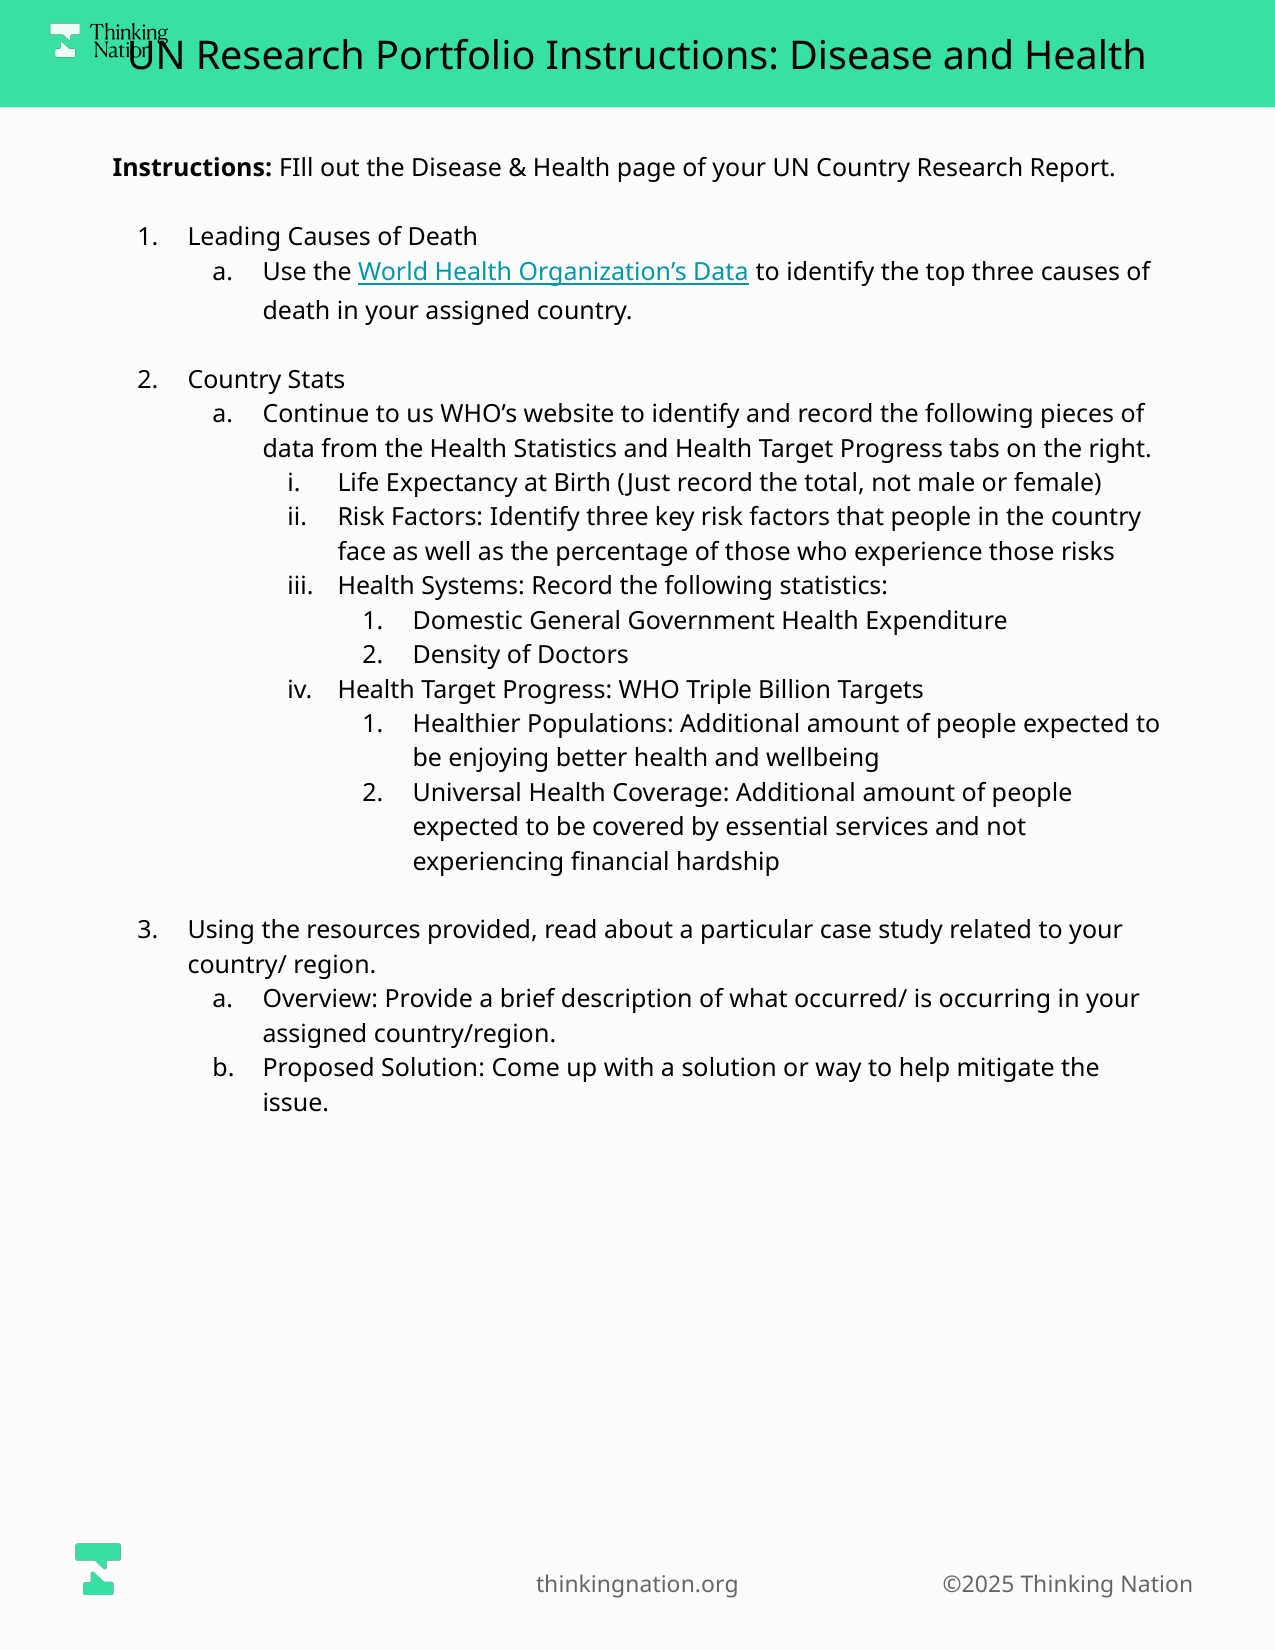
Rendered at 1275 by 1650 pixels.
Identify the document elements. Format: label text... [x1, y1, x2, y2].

text_box Instructions: FIll out the Disease & Health page of your UN Country Research Report. Leading Causes of Death Use the World Health Organization’s Data to identify the top three causes of death in your assigned country. Country Stats Continue to us WHO’s website to identify and record the following pieces of data from the Health Statistics and Health Target Progress tabs on the right. Life Expectancy at Birth (Just record the total, not male or female) Risk Factors: Identify three key risk factors that people in the country face as well as the percentage of those who experience those risks Health Systems: Record the following statistics: Domestic General Government Health Expenditure Density of Doctors Health Target Progress: WHO Triple Billion Targets Healthier Populations: Additional amount of people expected to be enjoying better health and wellbeing Universal Health Coverage: Additional amount of people expected to be covered by essential services and not experiencing financial hardship Using the resources provided, read about a particular case study related to your country/ region. Overview: Provide a brief description of what occurred/ is occurring in your assigned country/region. Proposed Solution: Come up with a solution or way to help mitigate the issue. [97, 132, 1178, 1166]
text_box UN Research Portfolio Instructions: Disease and Health [0, 0, 1275, 108]
text_box ©2025 Thinking Nation [907, 1553, 1210, 1605]
text_box thinkingnation.org [486, 1553, 789, 1605]
picture [62, 1533, 134, 1605]
picture [36, 12, 172, 69]
